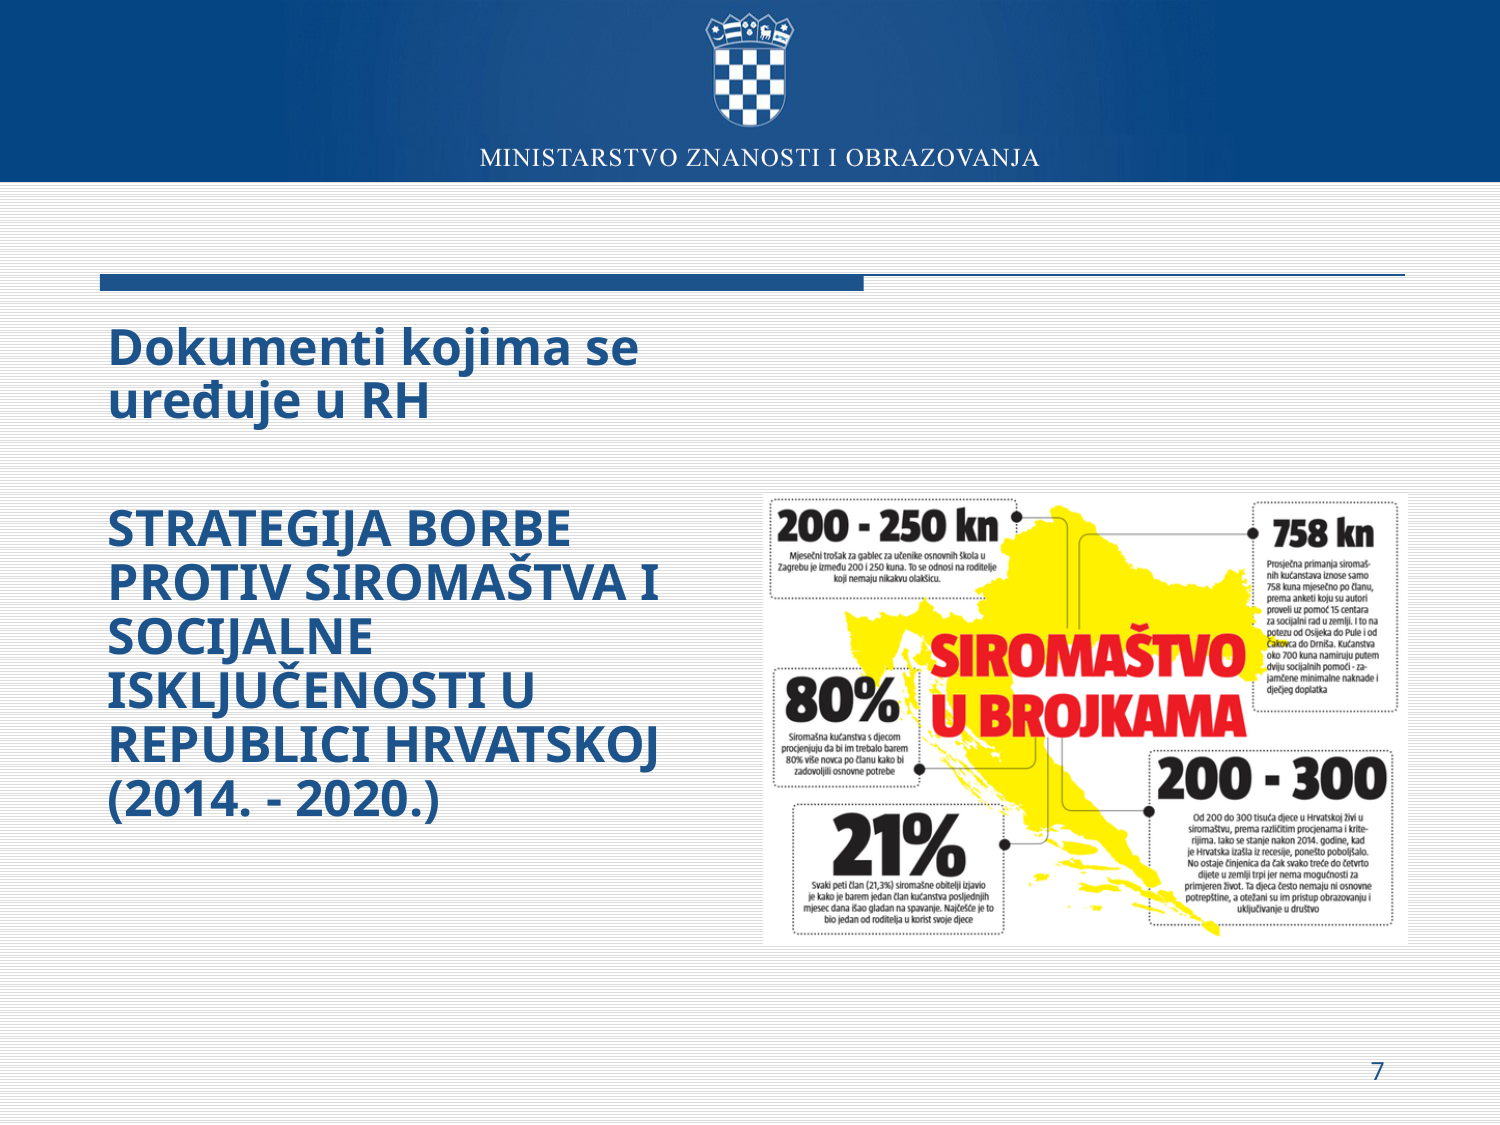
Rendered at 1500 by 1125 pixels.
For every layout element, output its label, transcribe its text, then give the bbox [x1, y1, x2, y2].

picture [763, 494, 1408, 946]
slide_number 7 [1074, 1048, 1400, 1106]
list Dokumenti kojima se uređuje u RH STRATEGIJA BORBE PROTIV SIROMAŠTVA I SOCIJALNE ISKLJUČENOSTI U REPUBLICI HRVATSKOJ (2014. - 2020.) [92, 314, 737, 946]
picture [0, 0, 1500, 182]
